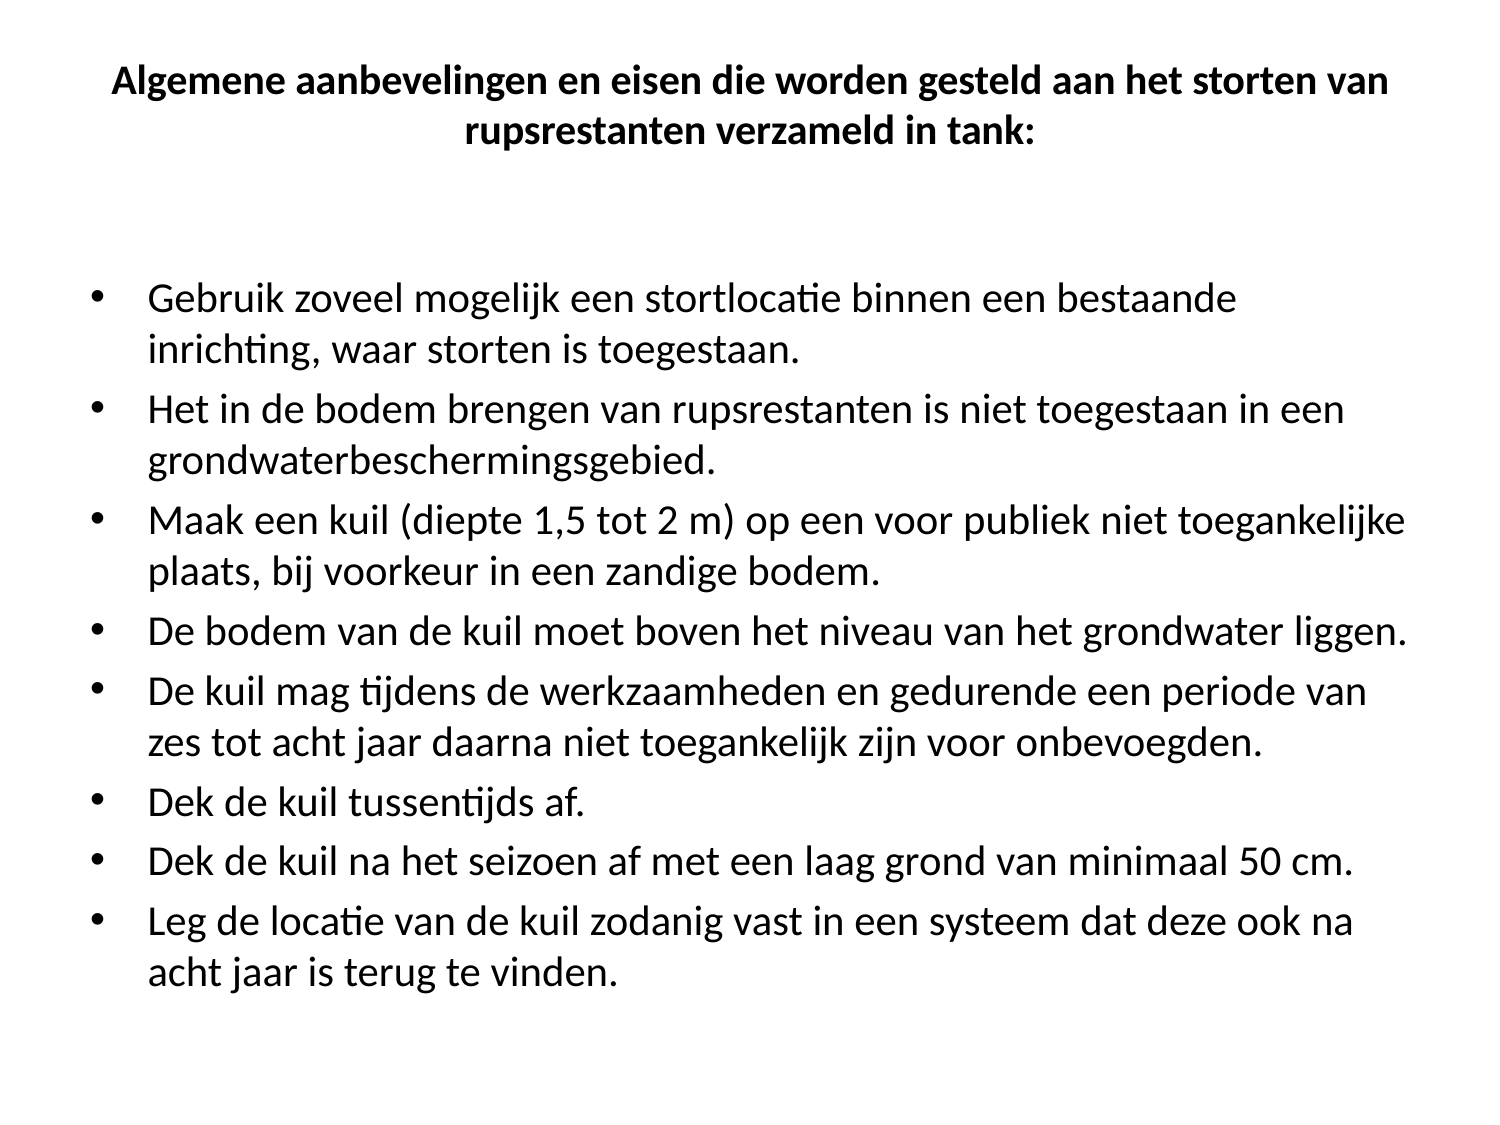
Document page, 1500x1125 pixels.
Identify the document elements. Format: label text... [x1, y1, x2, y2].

list Gebruik zoveel mogelijk een stortlocatie binnen een bestaande inrichting, waar storten is toegestaan. Het in de bodem brengen van rupsrestanten is niet toegestaan in een grondwaterbeschermingsgebied. Maak een kuil (diepte 1,5 tot 2 m) op een voor publiek niet toegankelijke plaats, bij voorkeur in een zandige bodem. De bodem van de kuil moet boven het niveau van het grondwater liggen. De kuil mag tijdens de werkzaamheden en gedurende een periode van zes tot acht jaar daarna niet toegankelijk zijn voor onbevoegden. Dek de kuil tussentijds af. Dek de kuil na het seizoen af met een laag grond van minimaal 50 cm. Leg de locatie van de kuil zodanig vast in een systeem dat deze ook na acht jaar is terug te vinden. [75, 262, 1425, 1005]
title Algemene aanbevelingen en eisen die worden gesteld aan het storten van rupsrestanten verzameld in tank: [75, 45, 1425, 233]
